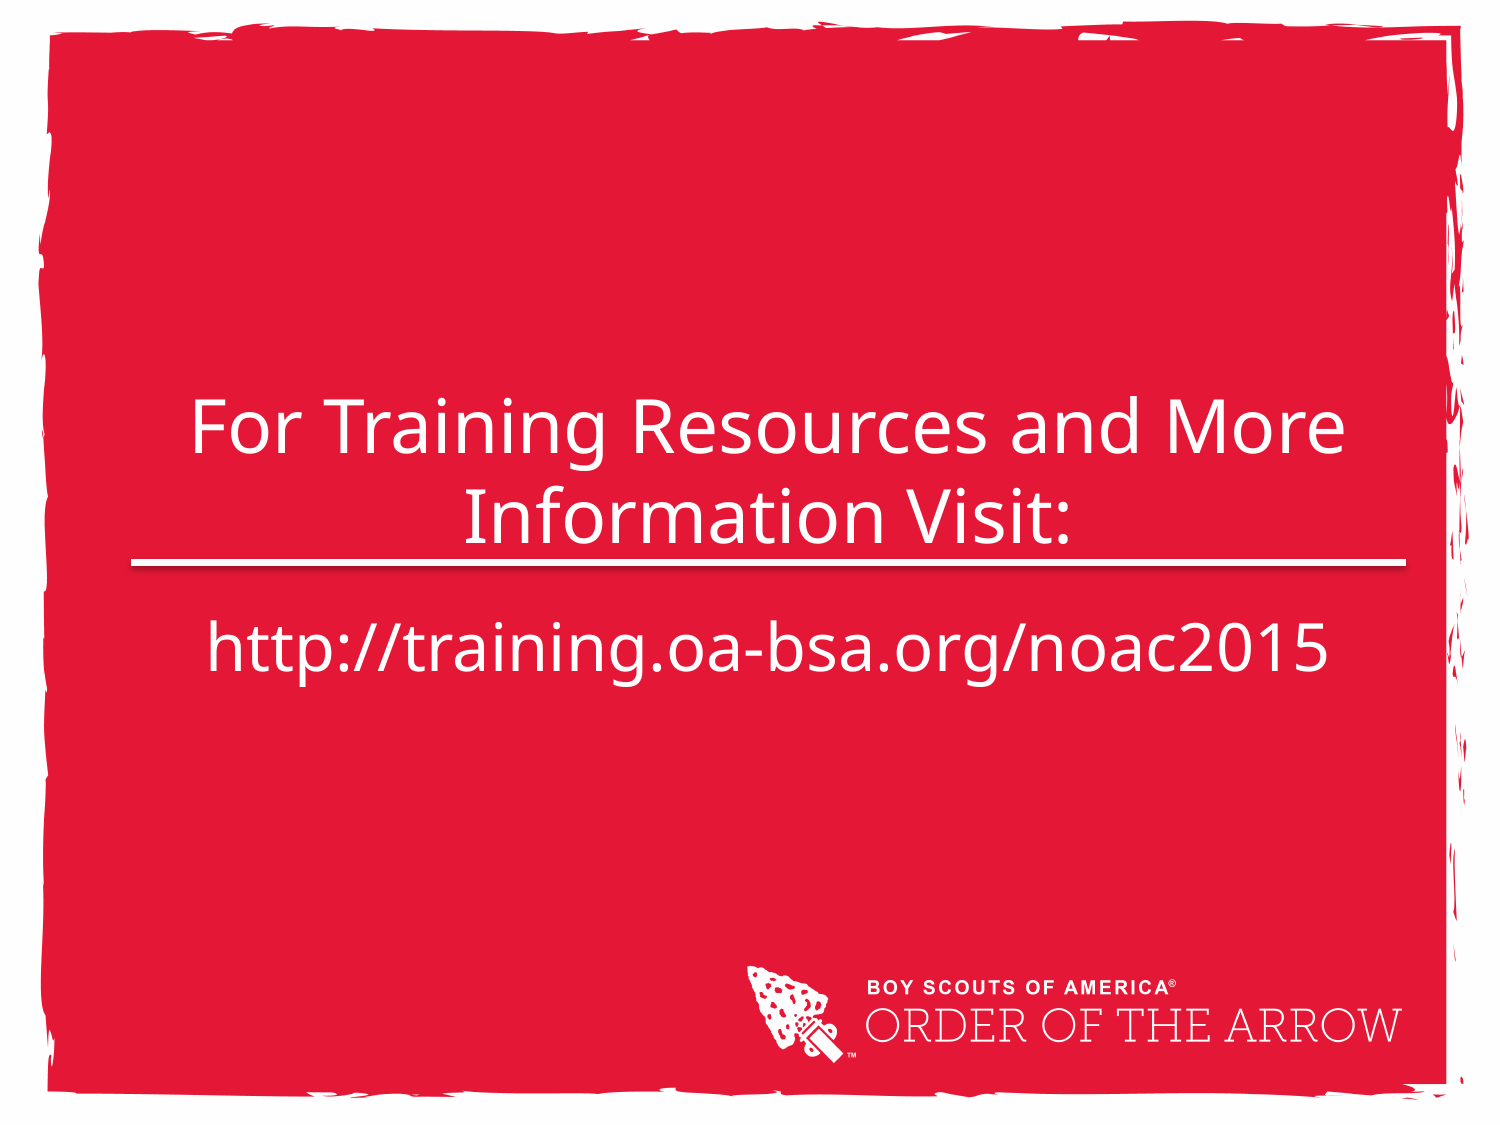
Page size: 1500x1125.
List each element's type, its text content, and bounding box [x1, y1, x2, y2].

title For Training Resources and More Information Visit: [131, 374, 1407, 563]
picture [0, 0, 1500, 1125]
subtitle http://training.oa-bsa.org/noac2015 [131, 597, 1407, 677]
